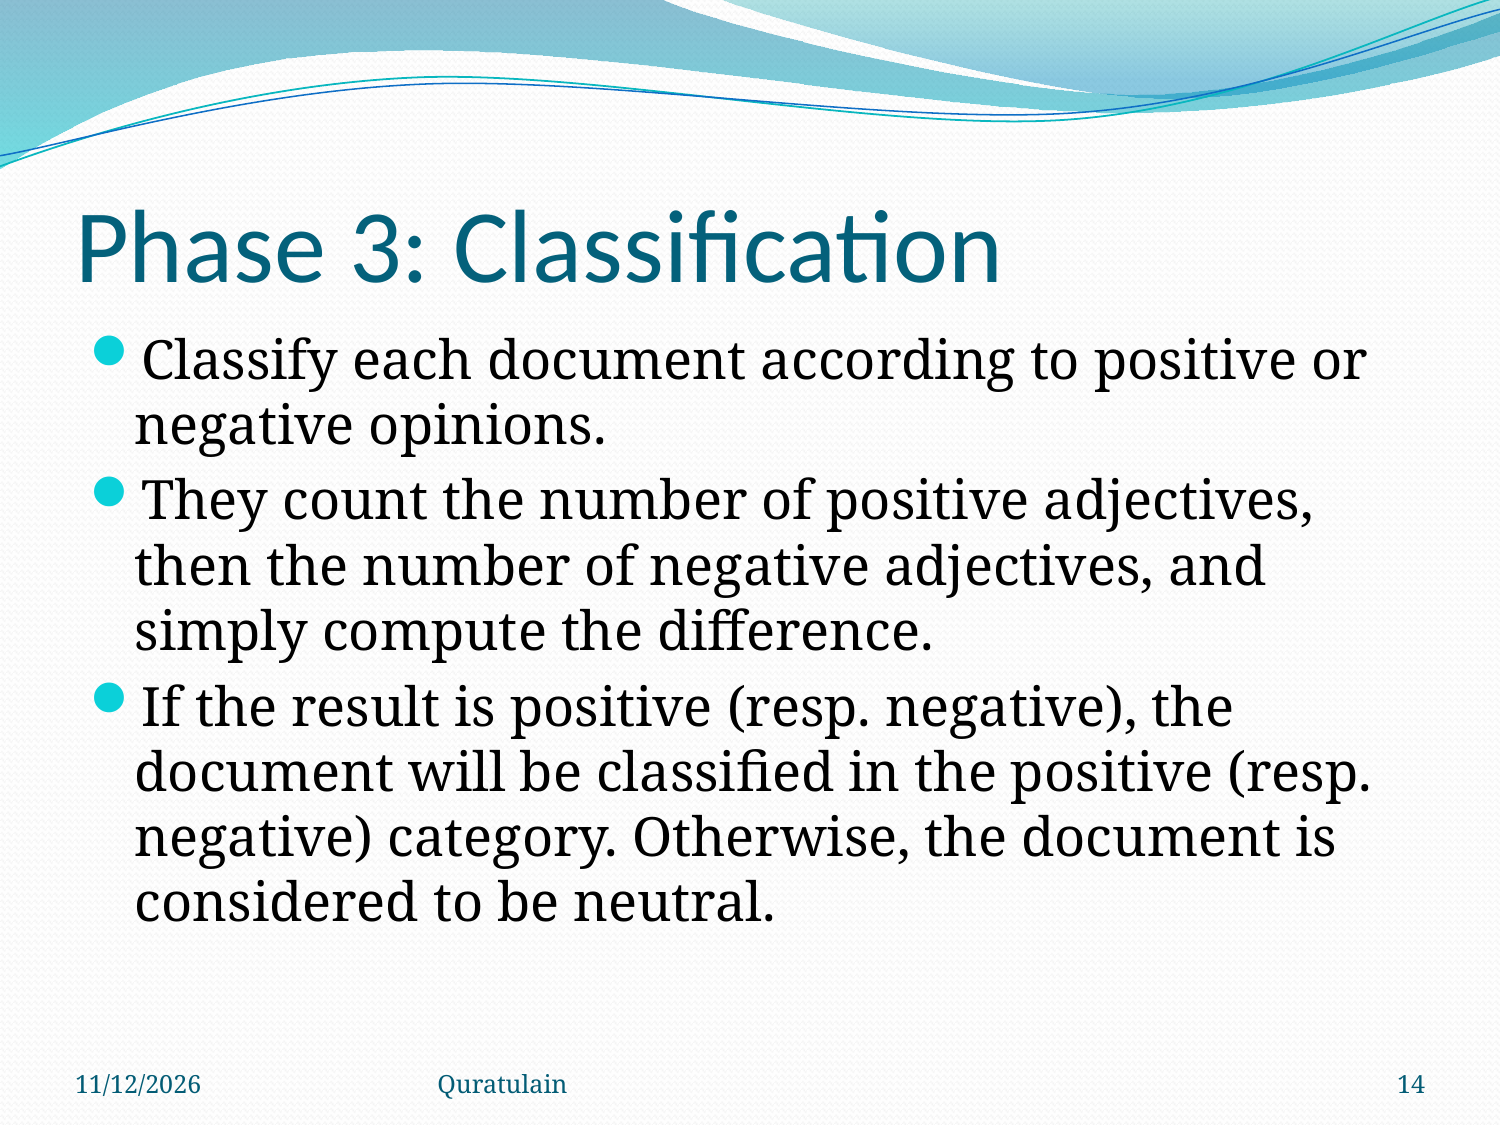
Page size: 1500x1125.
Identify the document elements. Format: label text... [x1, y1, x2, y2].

title Phase 3: Classification [75, 115, 1425, 303]
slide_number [75, 1042, 425, 1103]
slide_number 14 [1299, 1042, 1425, 1103]
list Classify each document according to positive or negative opinions. They count the number of positive adjectives, then the number of negative adjectives, and simply compute the difference. If the result is positive (resp. negative), the document will be classified in the positive (resp. negative) category. Otherwise, the document is considered to be neutral. [75, 317, 1425, 1038]
footer Quratulain [437, 1042, 988, 1103]
